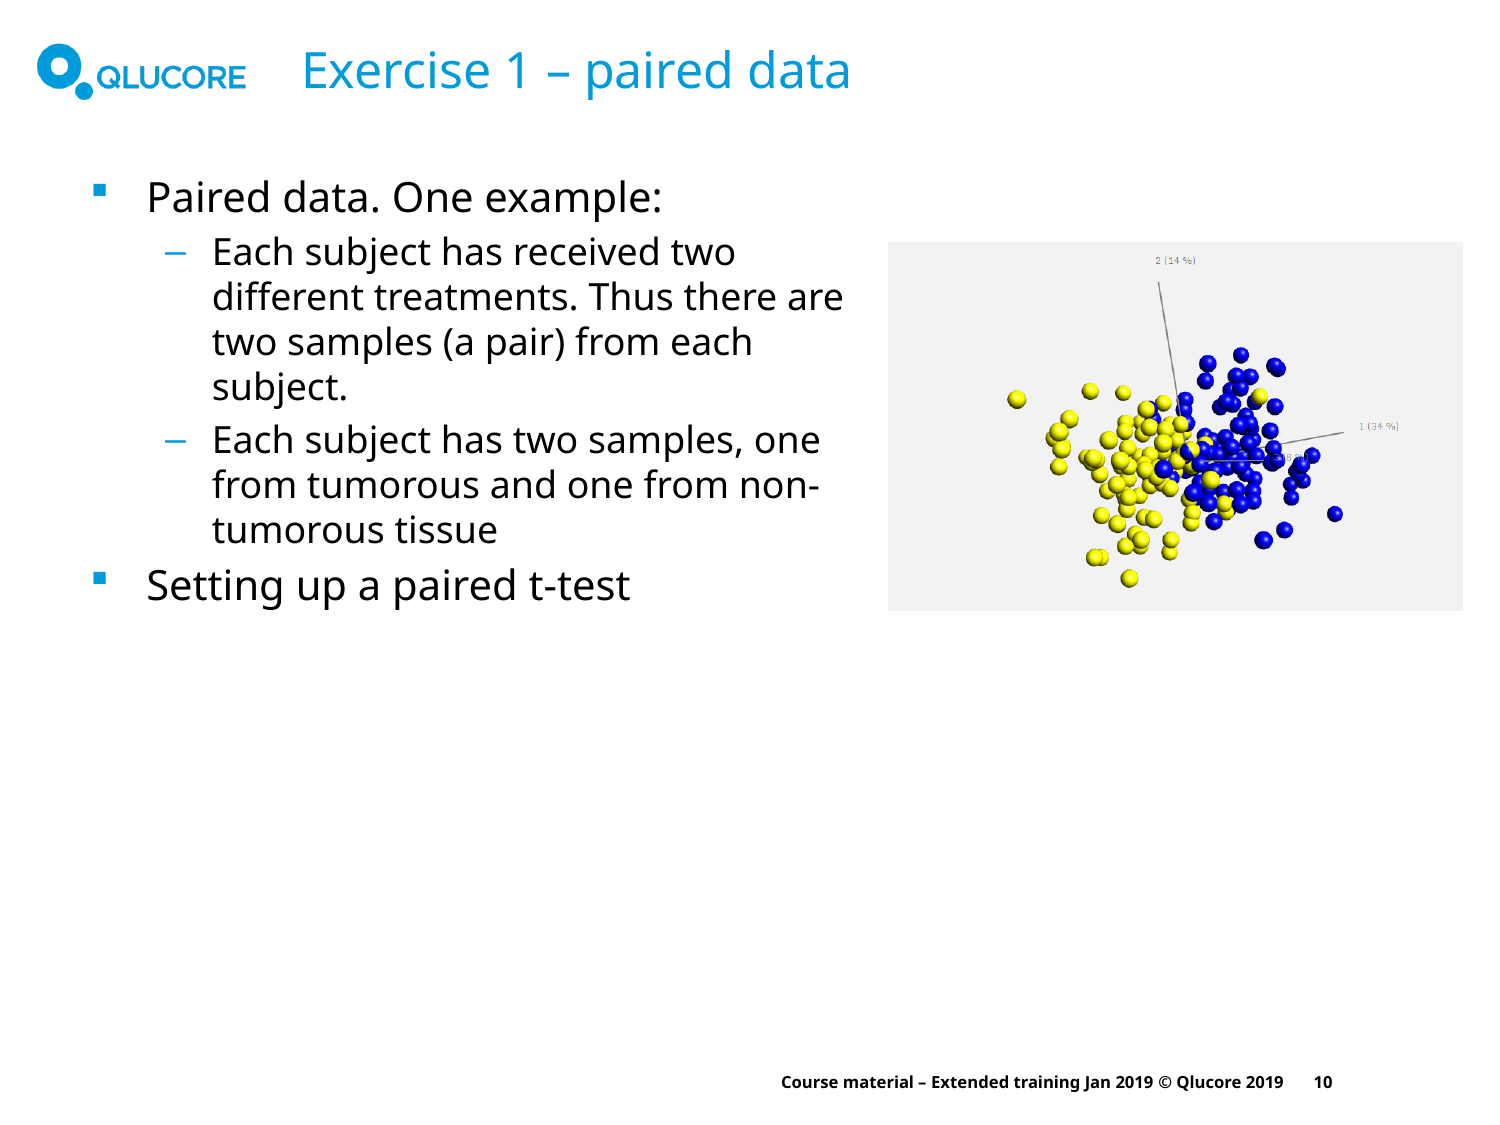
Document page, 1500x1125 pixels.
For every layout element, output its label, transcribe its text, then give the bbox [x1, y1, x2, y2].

list Paired data. One example: Each subject has received two different treatments. Thus there are two samples (a pair) from each subject. Each subject has two samples, one from tumorous and one from non-tumorous tissue Setting up a paired t-test [75, 163, 871, 1052]
title Exercise 1 – paired data [286, 10, 1445, 127]
picture [888, 242, 1464, 612]
